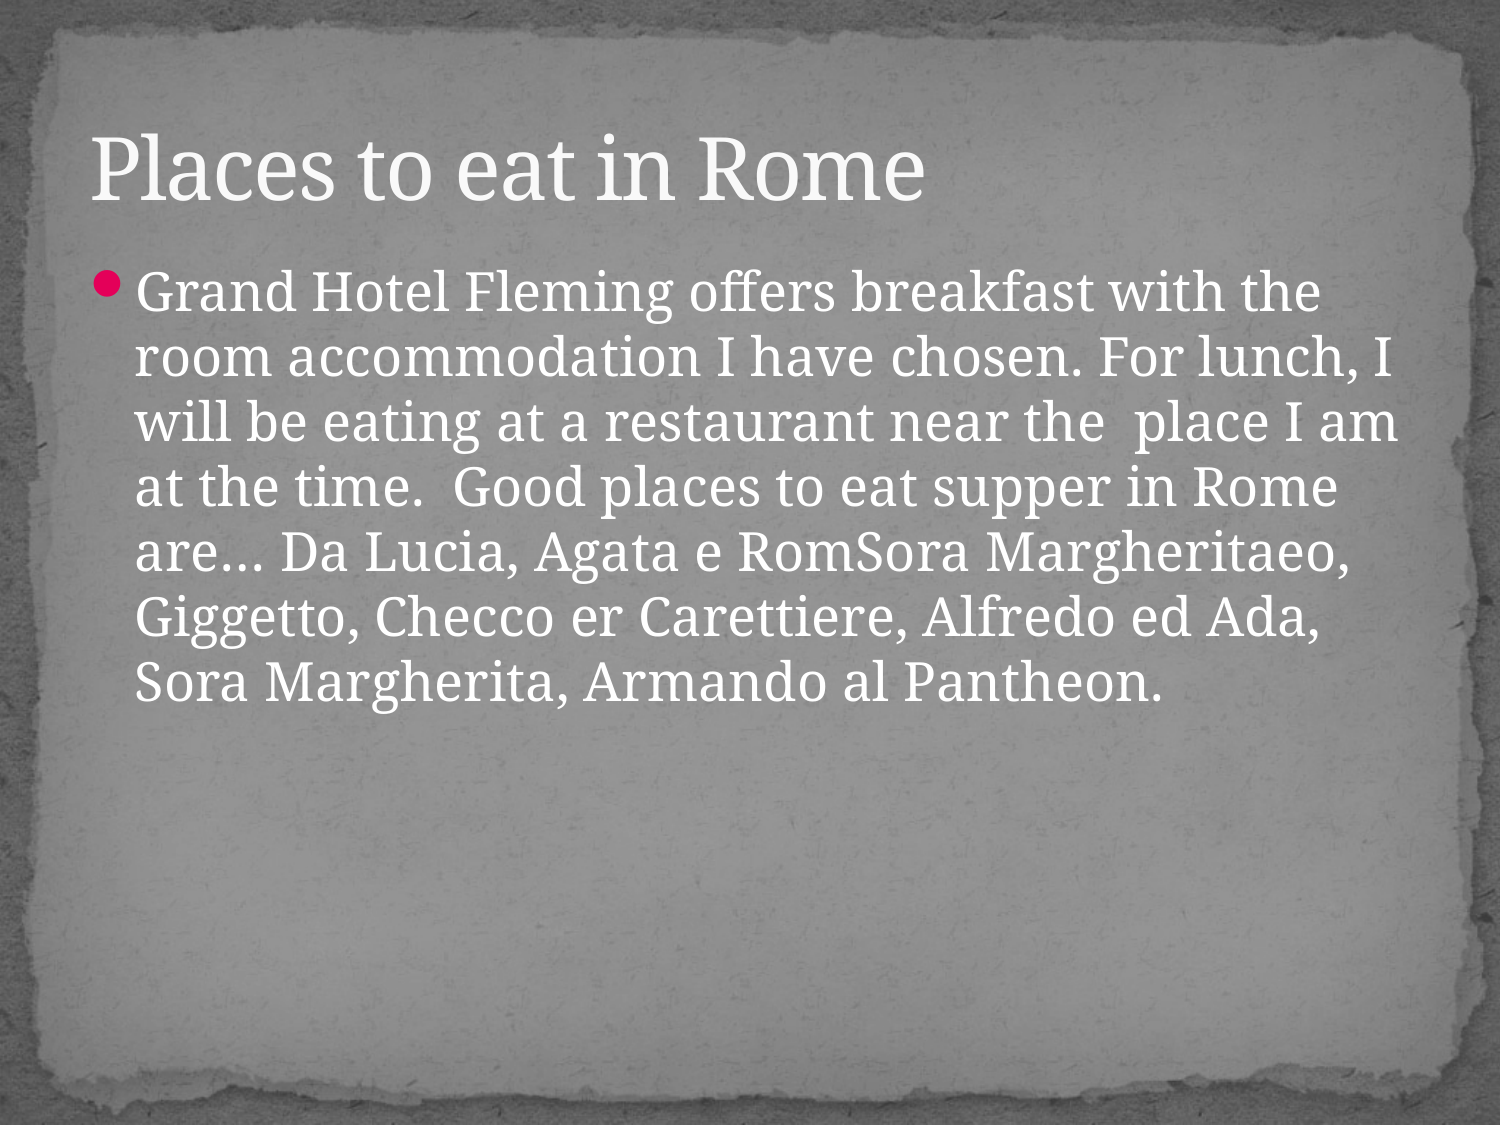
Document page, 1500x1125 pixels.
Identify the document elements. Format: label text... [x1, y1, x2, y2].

list Grand Hotel Fleming offers breakfast with the room accommodation I have chosen. For lunch, I will be eating at a restaurant near the place I am at the time. Good places to eat supper in Rome are… Da Lucia, Agata e RomSora Margheritaeo, Giggetto, Checco er Carettiere, Alfredo ed Ada, Sora Margherita, Armando al Pantheon. [75, 249, 1425, 1000]
title Places to eat in Rome [74, 24, 1425, 225]
